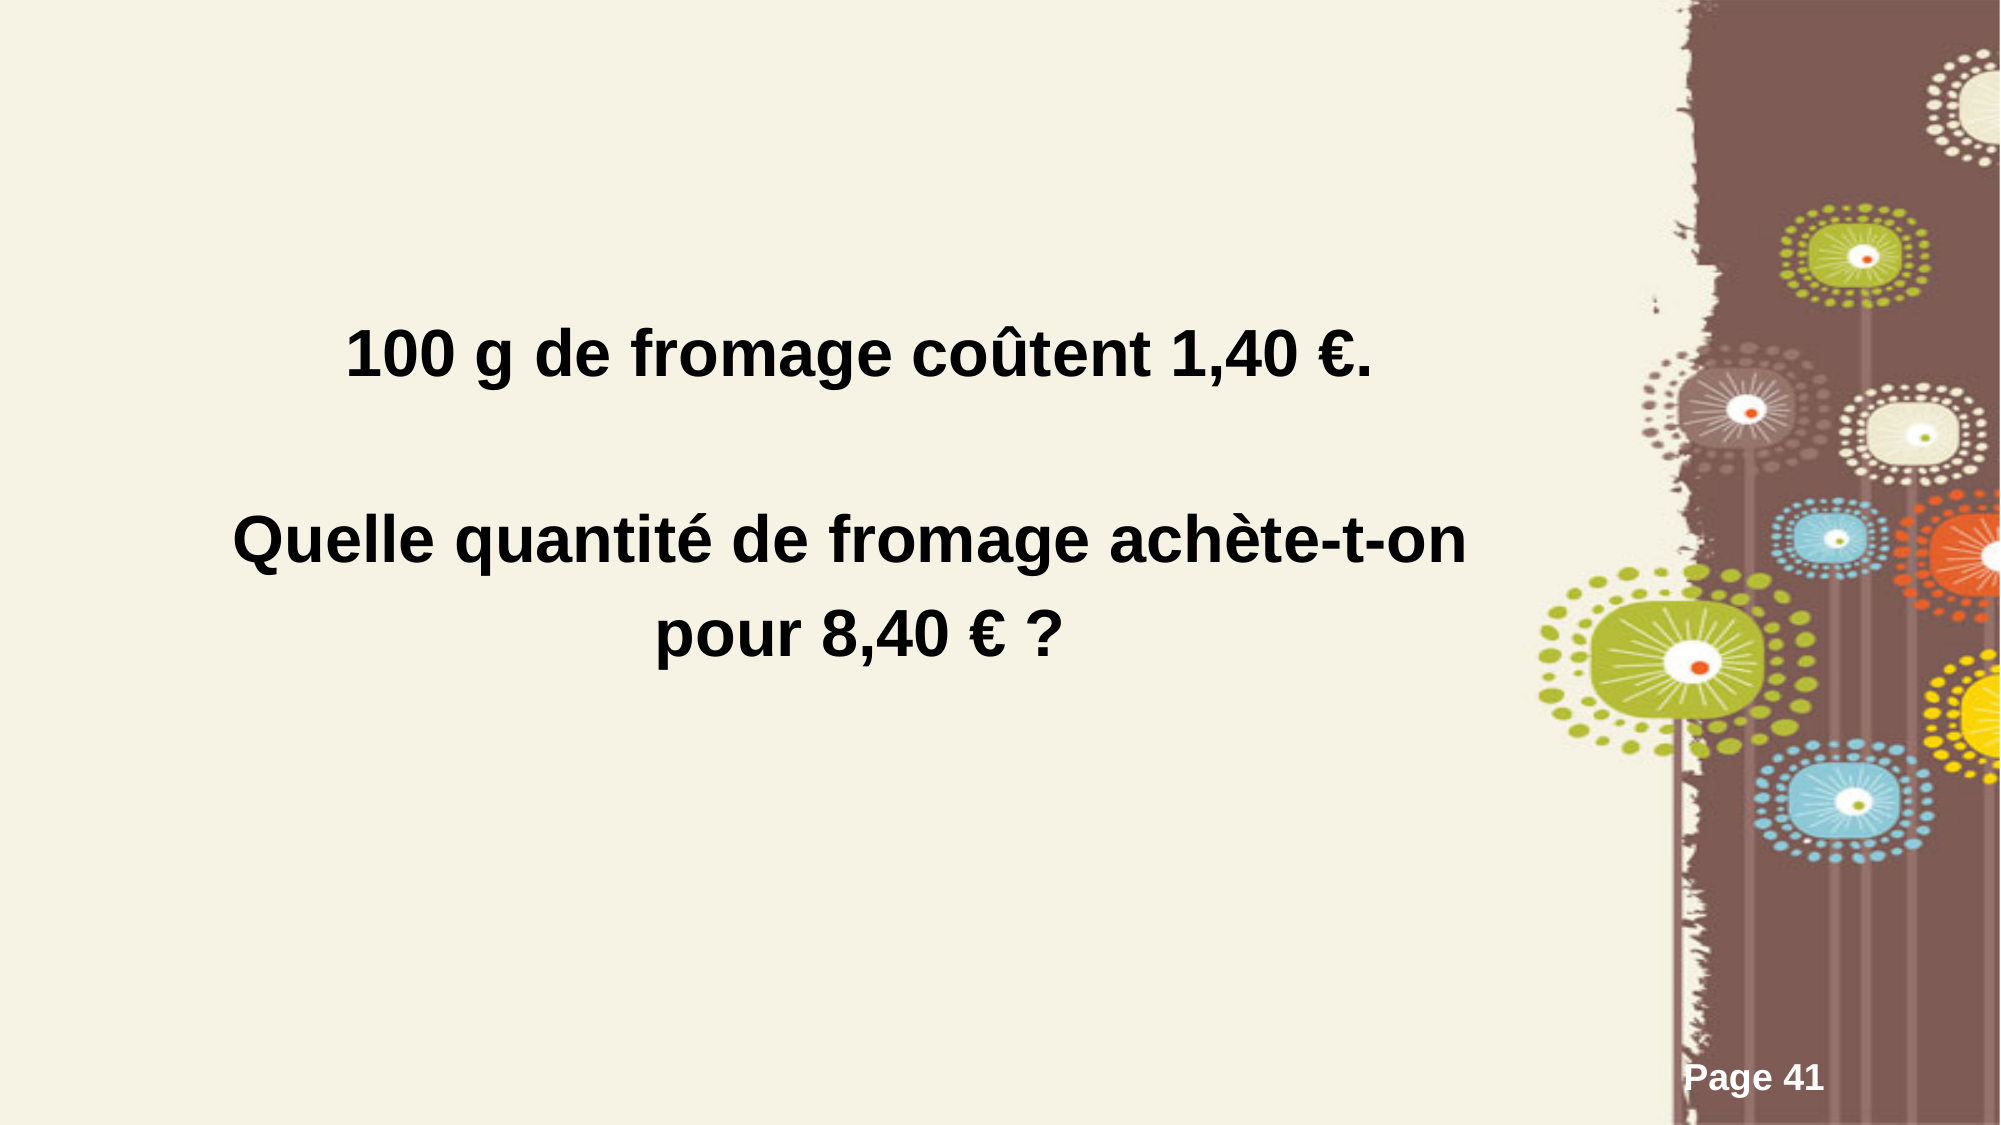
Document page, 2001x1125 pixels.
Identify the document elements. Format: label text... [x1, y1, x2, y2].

list 100 g de fromage coûtent 1,40 €. Quelle quantité de fromage achète-t-on pour 8,40 € ? [0, 302, 1723, 971]
picture [0, 0, 2000, 1125]
